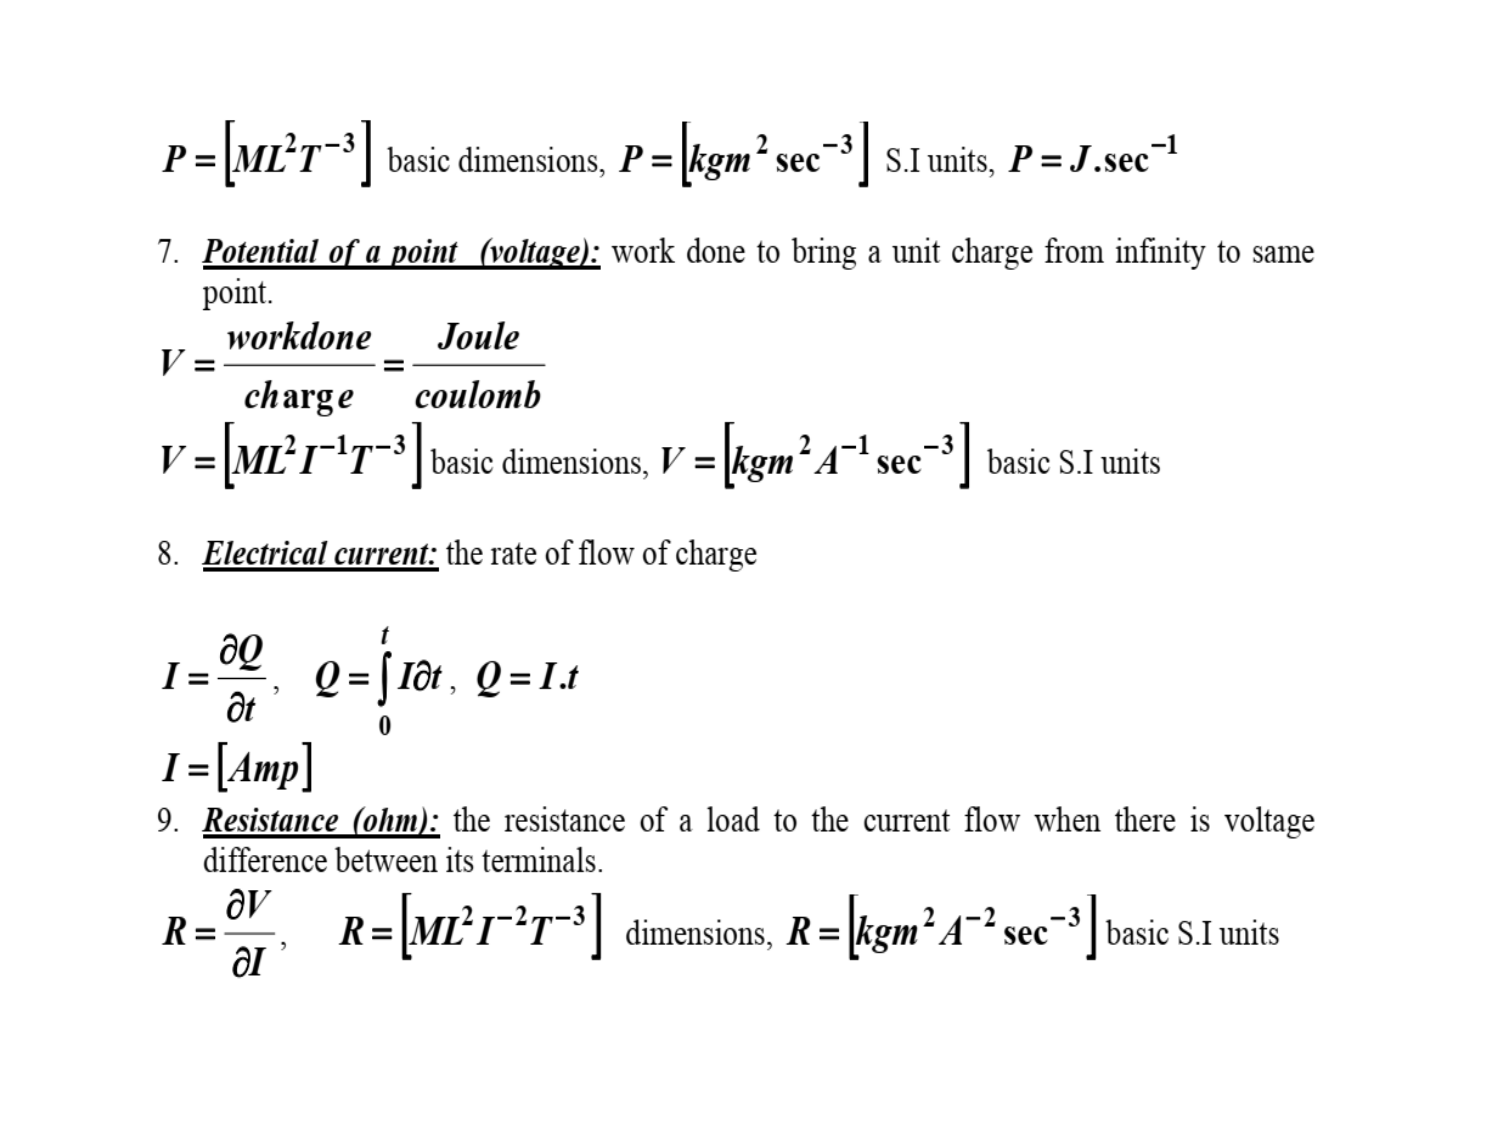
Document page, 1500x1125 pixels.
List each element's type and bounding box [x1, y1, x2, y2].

list [112, 112, 1335, 1006]
